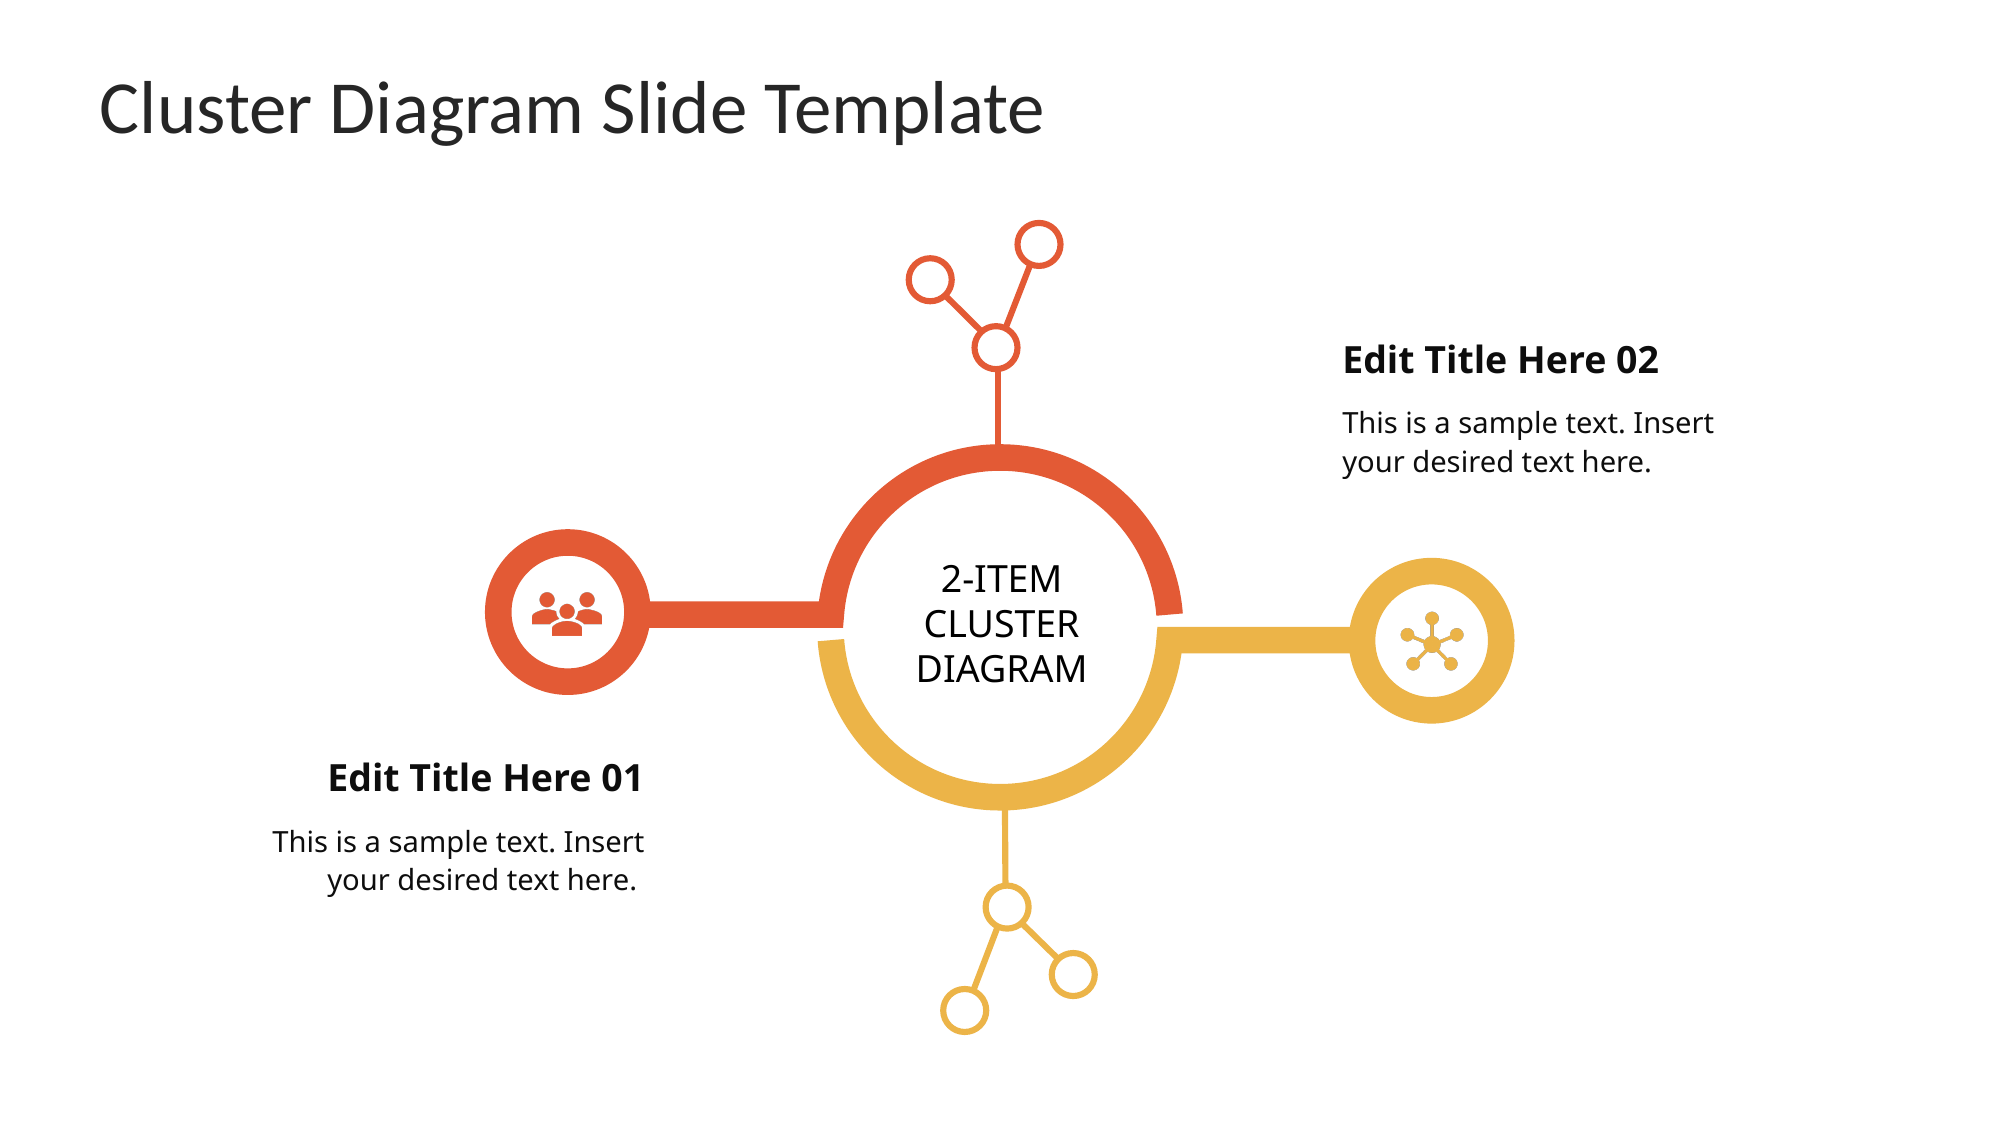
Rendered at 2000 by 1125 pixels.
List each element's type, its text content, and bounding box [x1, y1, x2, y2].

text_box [233, 744, 646, 903]
picture [1391, 600, 1472, 681]
text_box 2-ITEM CLUSTER DIAGRAM [900, 547, 1103, 698]
text_box [498, 542, 638, 682]
text_box [830, 640, 1362, 798]
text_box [908, 222, 1061, 450]
picture [526, 574, 607, 654]
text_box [1341, 326, 1754, 485]
text_box [638, 457, 1170, 615]
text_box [942, 805, 1095, 1033]
title Cluster Diagram Slide Template [99, 45, 1900, 162]
text_box [1362, 571, 1502, 711]
